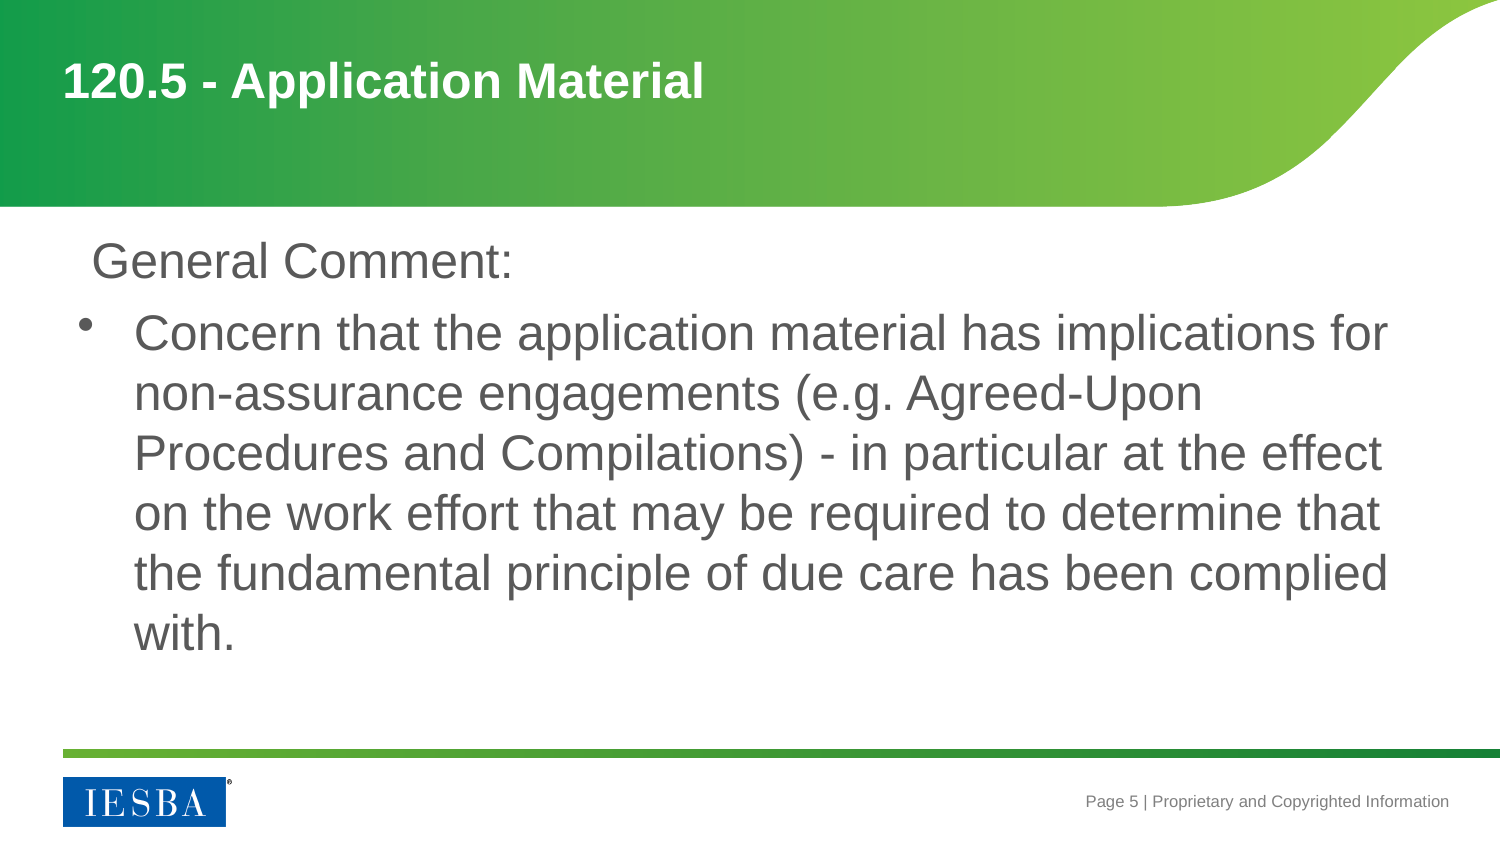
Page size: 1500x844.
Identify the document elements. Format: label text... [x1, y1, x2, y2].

picture [0, 0, 1500, 207]
title 120.5 - Application Material [62, 75, 1300, 142]
list General Comment: Concern that the application material has implications for non-assurance engagements (e.g. Agreed-Upon Procedures and Compilations) - in particular at the effect on the work effort that may be required to determine that the fundamental principle of due care has been complied with. [62, 220, 1450, 724]
picture [63, 777, 232, 827]
